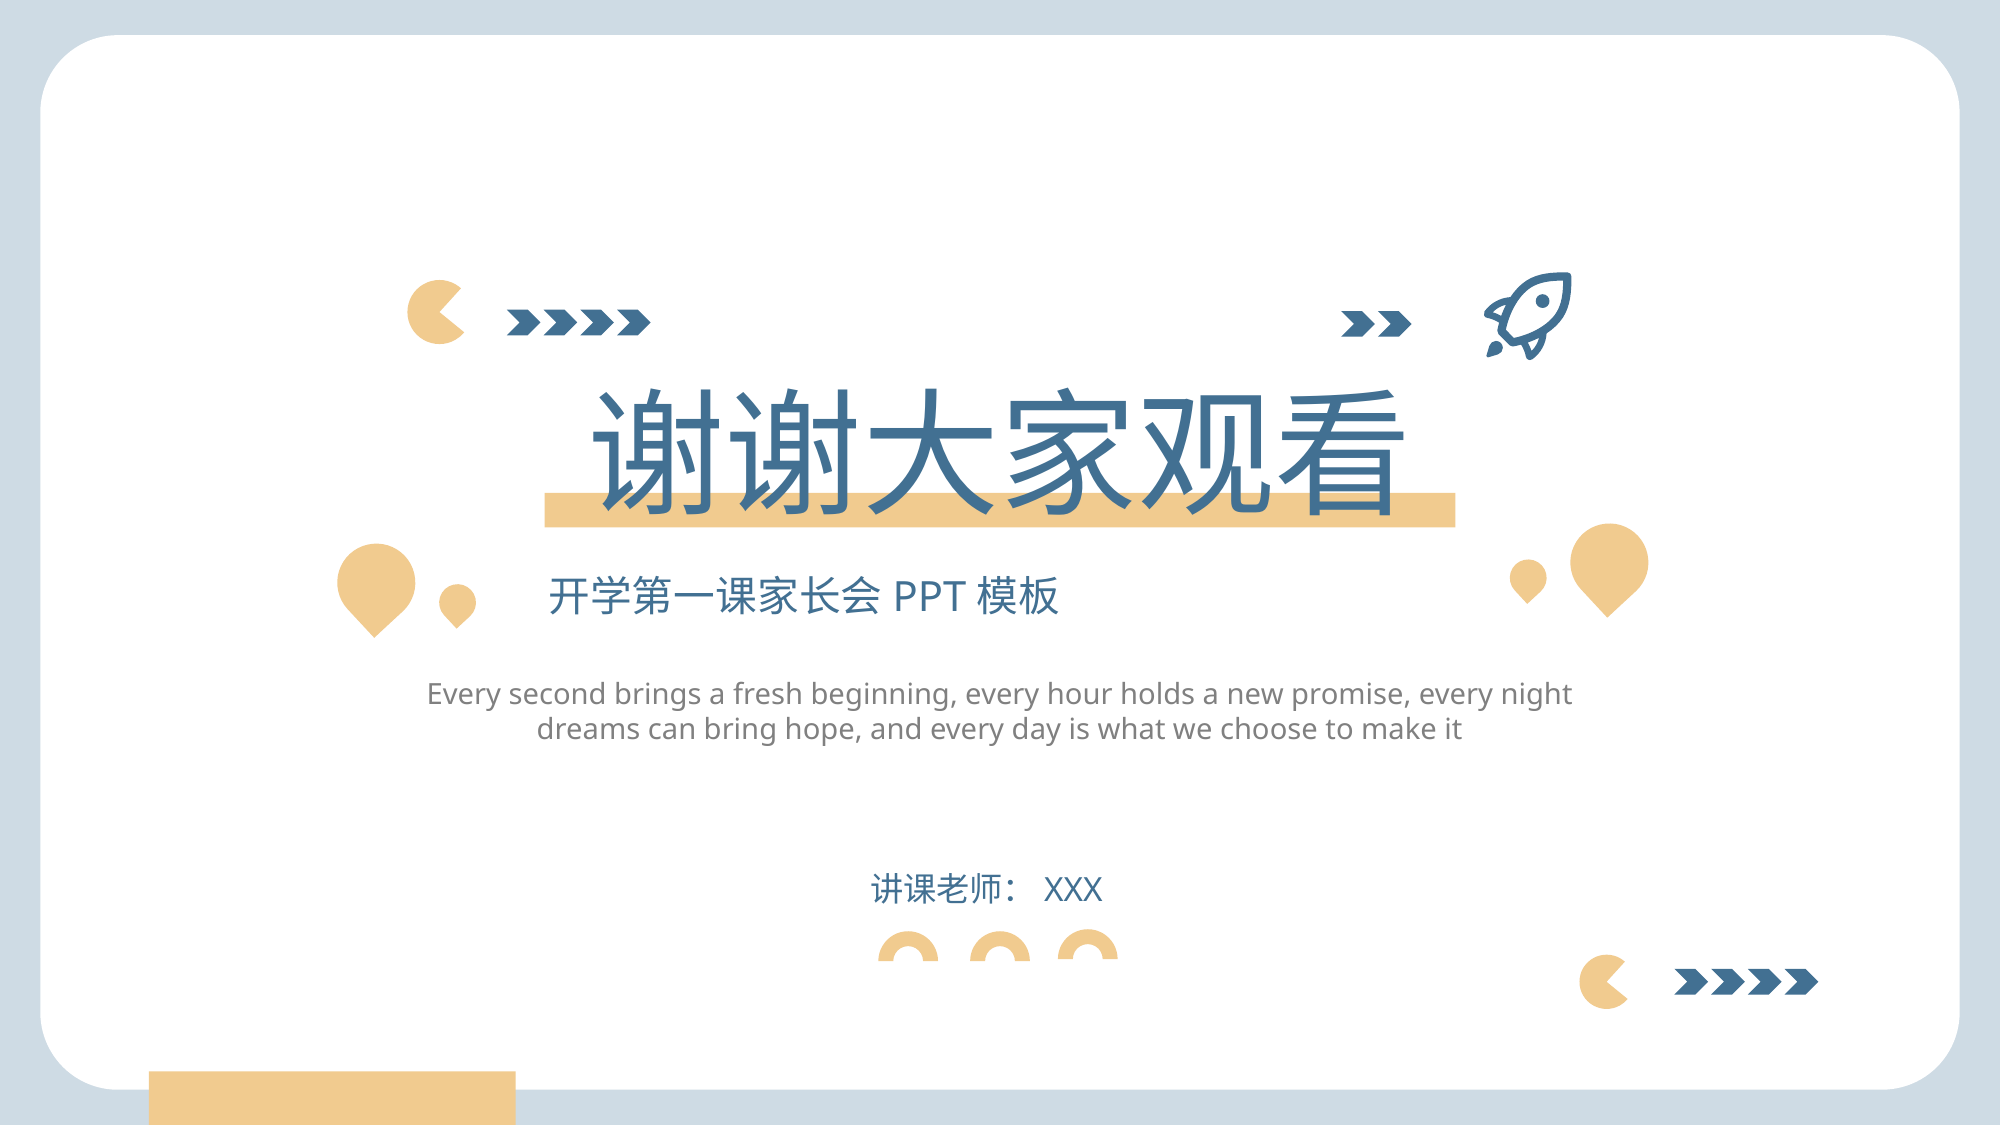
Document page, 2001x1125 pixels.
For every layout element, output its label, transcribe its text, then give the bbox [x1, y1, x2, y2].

text_box 开学第一课家长会PPT模板 [533, 562, 1467, 628]
text_box [577, 308, 616, 337]
text_box [877, 930, 940, 963]
text_box [1484, 272, 1572, 361]
text_box [1569, 522, 1650, 620]
text_box 谢谢大家观看 [572, 360, 1428, 540]
text_box [544, 492, 572, 529]
text_box [148, 1070, 517, 1125]
text_box [1745, 967, 1784, 996]
text_box [1708, 967, 1747, 996]
text_box [1508, 558, 1548, 606]
text_box [541, 308, 579, 337]
text_box [39, 34, 1961, 1091]
text_box [406, 278, 466, 346]
text_box [1375, 310, 1414, 338]
text_box [969, 930, 1031, 963]
text_box 讲课老师：XXX [855, 860, 1118, 916]
text_box [1056, 928, 1119, 961]
text_box [614, 308, 653, 337]
text_box [1338, 310, 1377, 338]
text_box [1428, 492, 1456, 529]
text_box [438, 583, 477, 631]
text_box [336, 542, 417, 640]
text_box Every second brings a fresh beginning, every hour holds a new promise, every night dreams can bring hope, and every day is what we choose to make it [389, 668, 1611, 753]
text_box [504, 308, 542, 337]
text_box [1671, 967, 1710, 996]
text_box [1578, 953, 1630, 1010]
text_box [1782, 967, 1820, 996]
